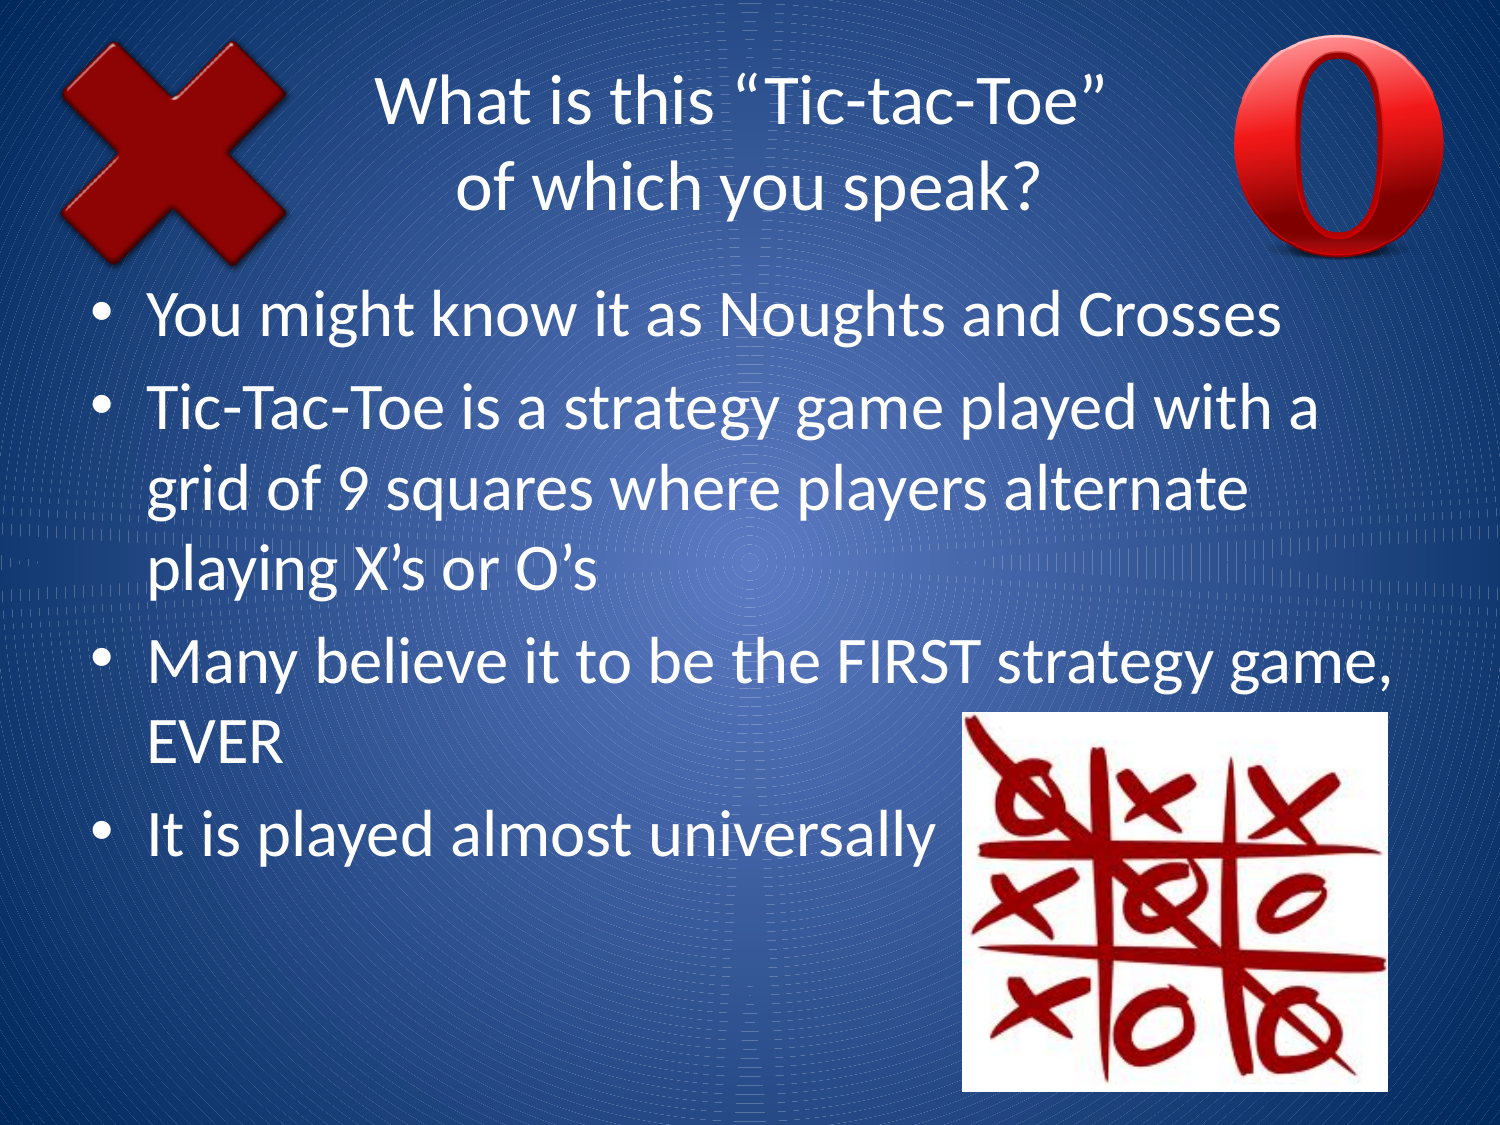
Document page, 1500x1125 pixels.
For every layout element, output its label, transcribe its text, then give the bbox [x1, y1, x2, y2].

list You might know it as Noughts and Crosses Tic-Tac-Toe is a strategy game played with a grid of 9 squares where players alternate playing X’s or O’s Many believe it to be the FIRST strategy game, EVER It is played almost universally [74, 262, 1426, 1006]
picture [962, 712, 1388, 1092]
picture [6, 0, 339, 318]
title What is this “Tic-tac-Toe” of which you speak? [344, 44, 1209, 233]
picture [1214, 22, 1461, 270]
